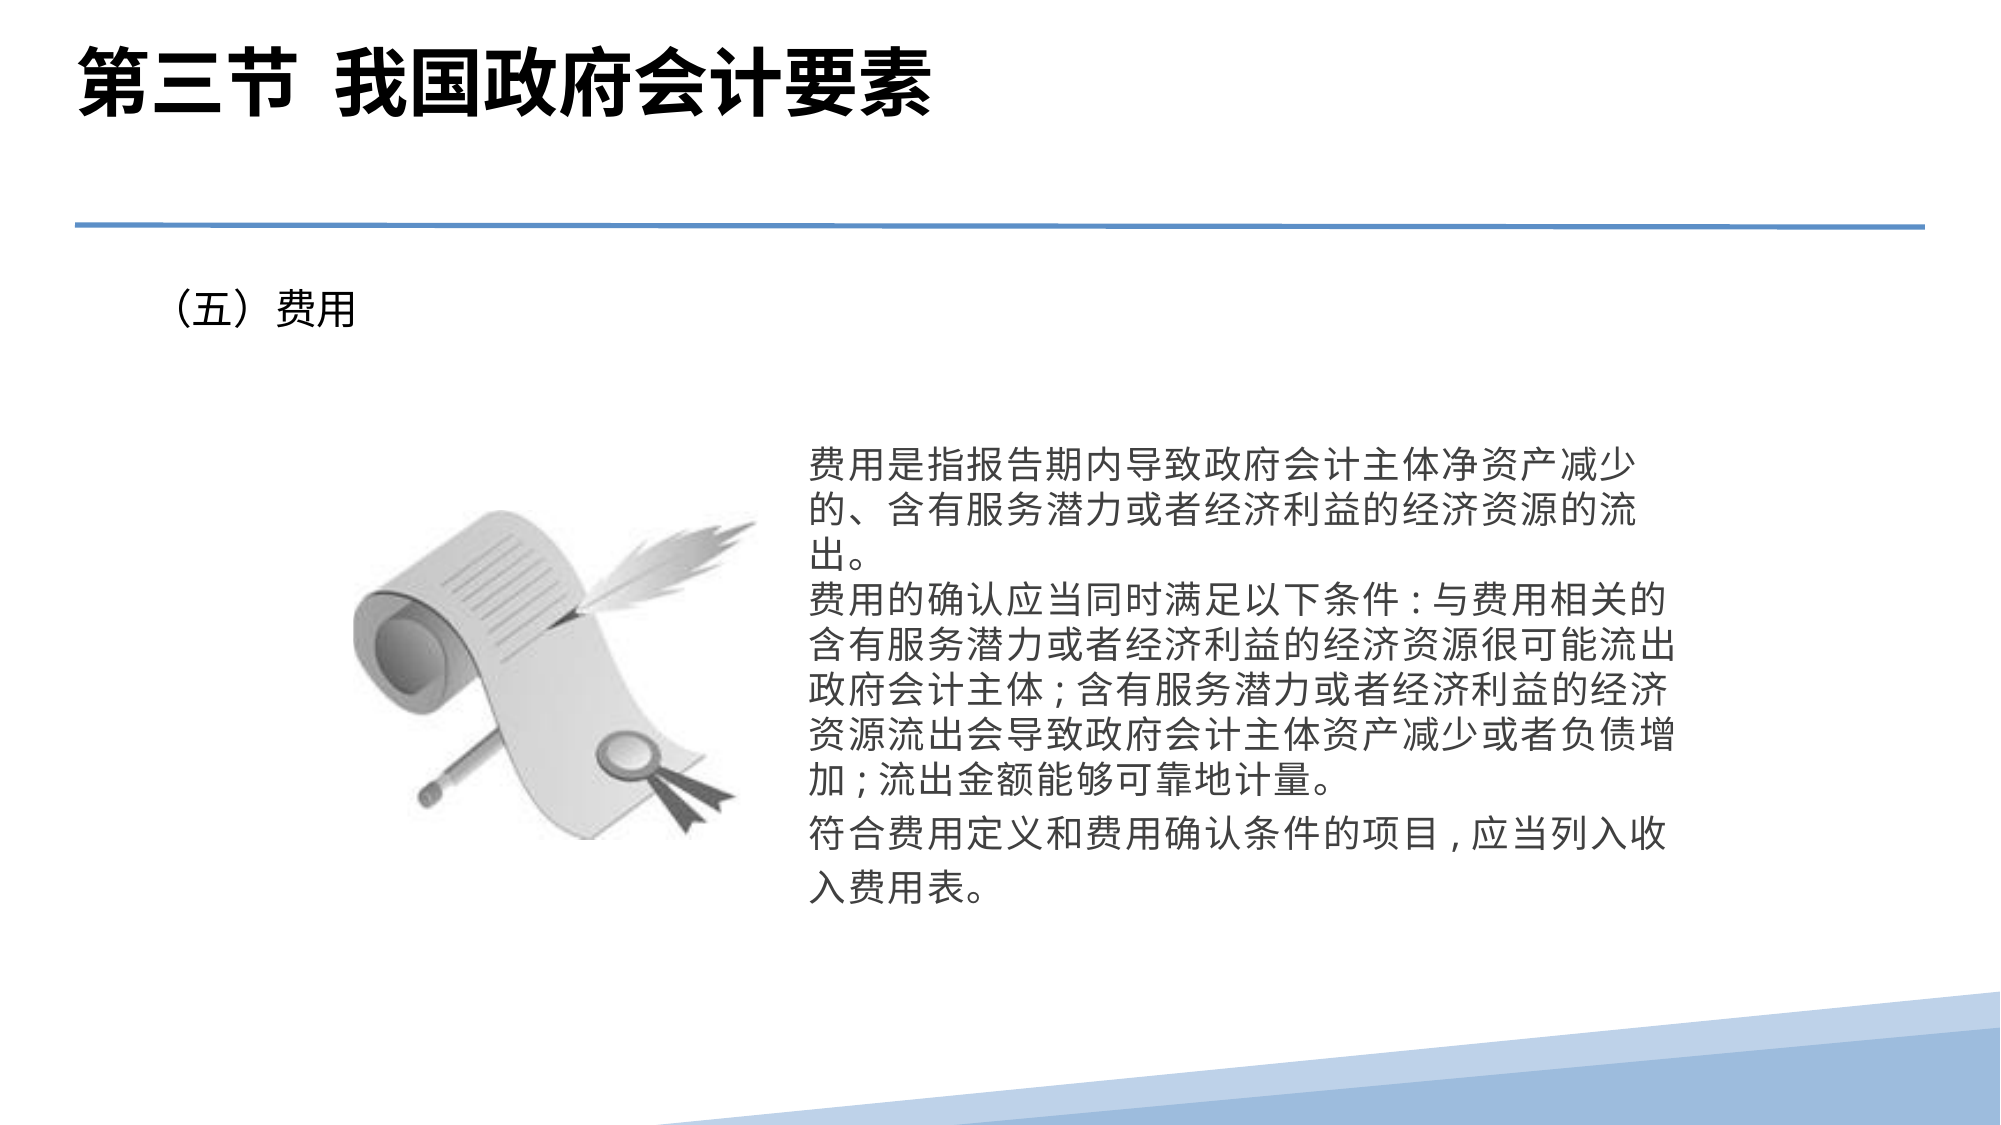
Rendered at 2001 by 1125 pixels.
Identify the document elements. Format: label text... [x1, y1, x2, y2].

text_box 费用是指报告期内导致政府会计主体净资产减少的、含有服务潜力或者经济利益的经济资源的流出。 费用的确认应当同时满足以下条件:与费用相关的含有服务潜力或者经济利益的经济资源很可能流出政府会计主体;含有服务潜力或者经济利益的经济资源流出会导致政府会计主体资产减少或者负债增加;流出金额能够可靠地计量。 符合费用定义和费用确认条件的项目,应当列入收入费用表。 [798, 314, 1703, 991]
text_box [656, 991, 2000, 1125]
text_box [74, 224, 1925, 228]
text_box （五）费用 [150, 272, 2000, 348]
text_box 第三节 我国政府会计要素 [75, 24, 1925, 125]
picture [353, 510, 759, 840]
